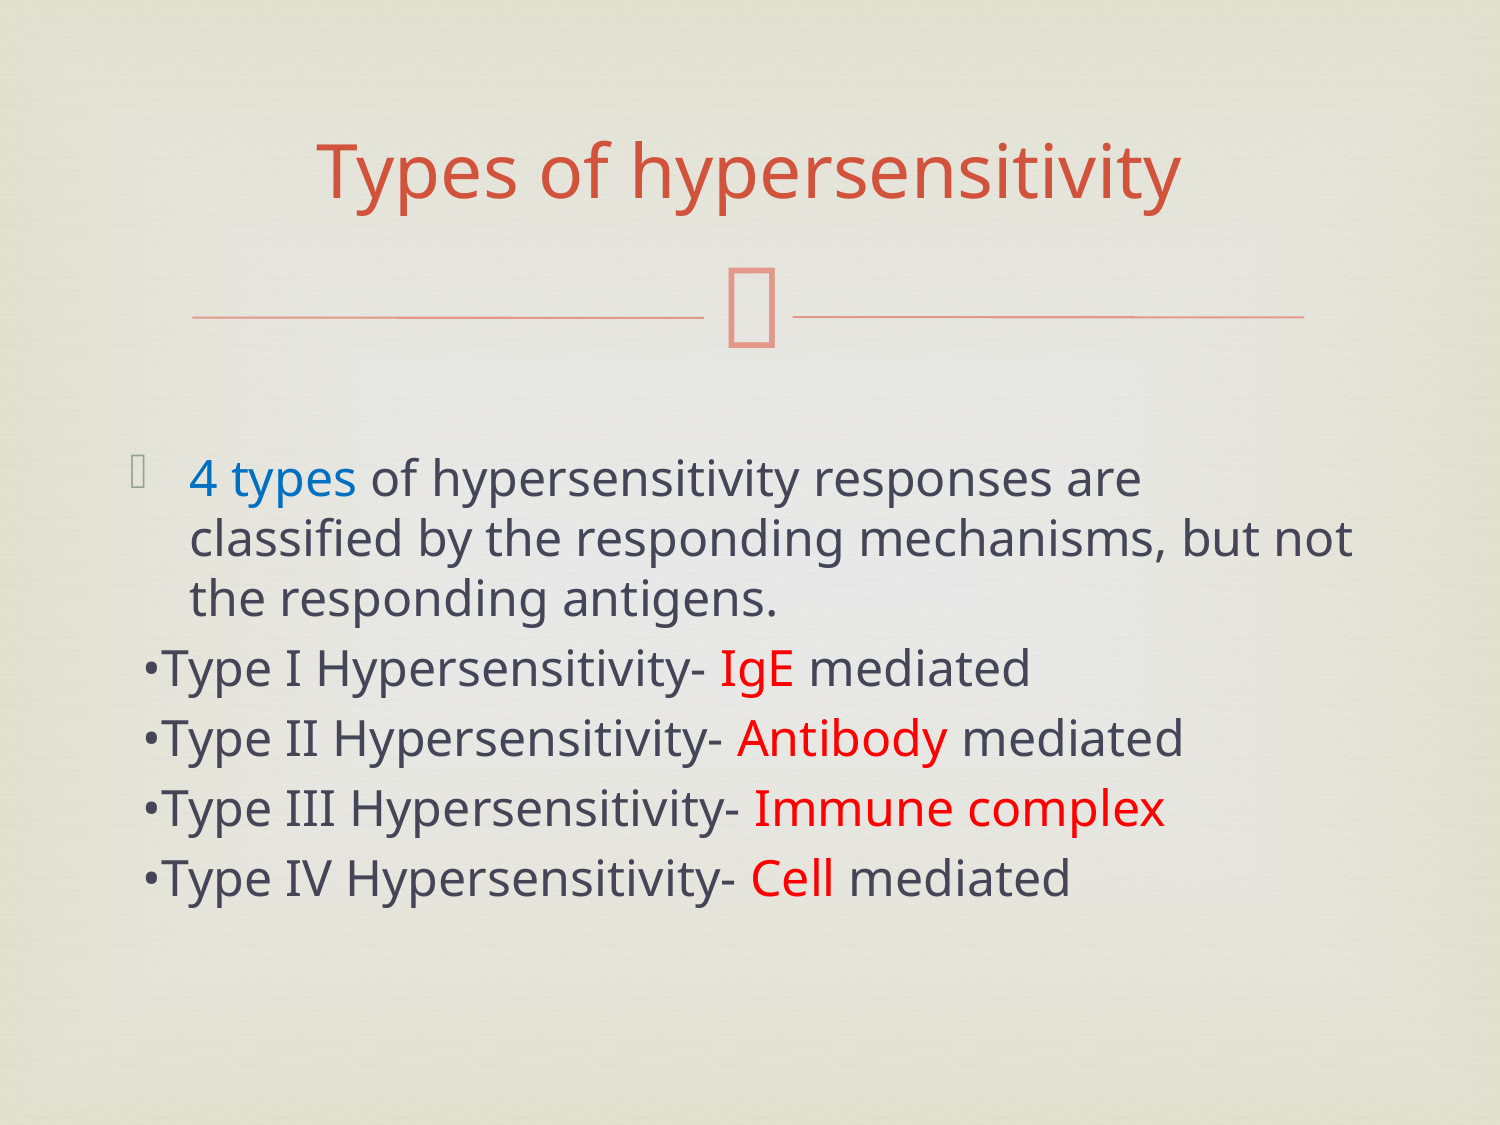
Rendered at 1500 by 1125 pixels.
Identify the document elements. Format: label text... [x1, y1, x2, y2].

list 4 types of hypersensitivity responses are classified by the responding mechanisms, but not the responding antigens. •Type I Hypersensitivity- IgE mediated •Type II Hypersensitivity- Antibody mediated •Type III Hypersensitivity- Immune complex •Type IV Hypersensitivity- Cell mediated [114, 368, 1386, 1005]
title Types of hypersensitivity [112, 125, 1386, 303]
